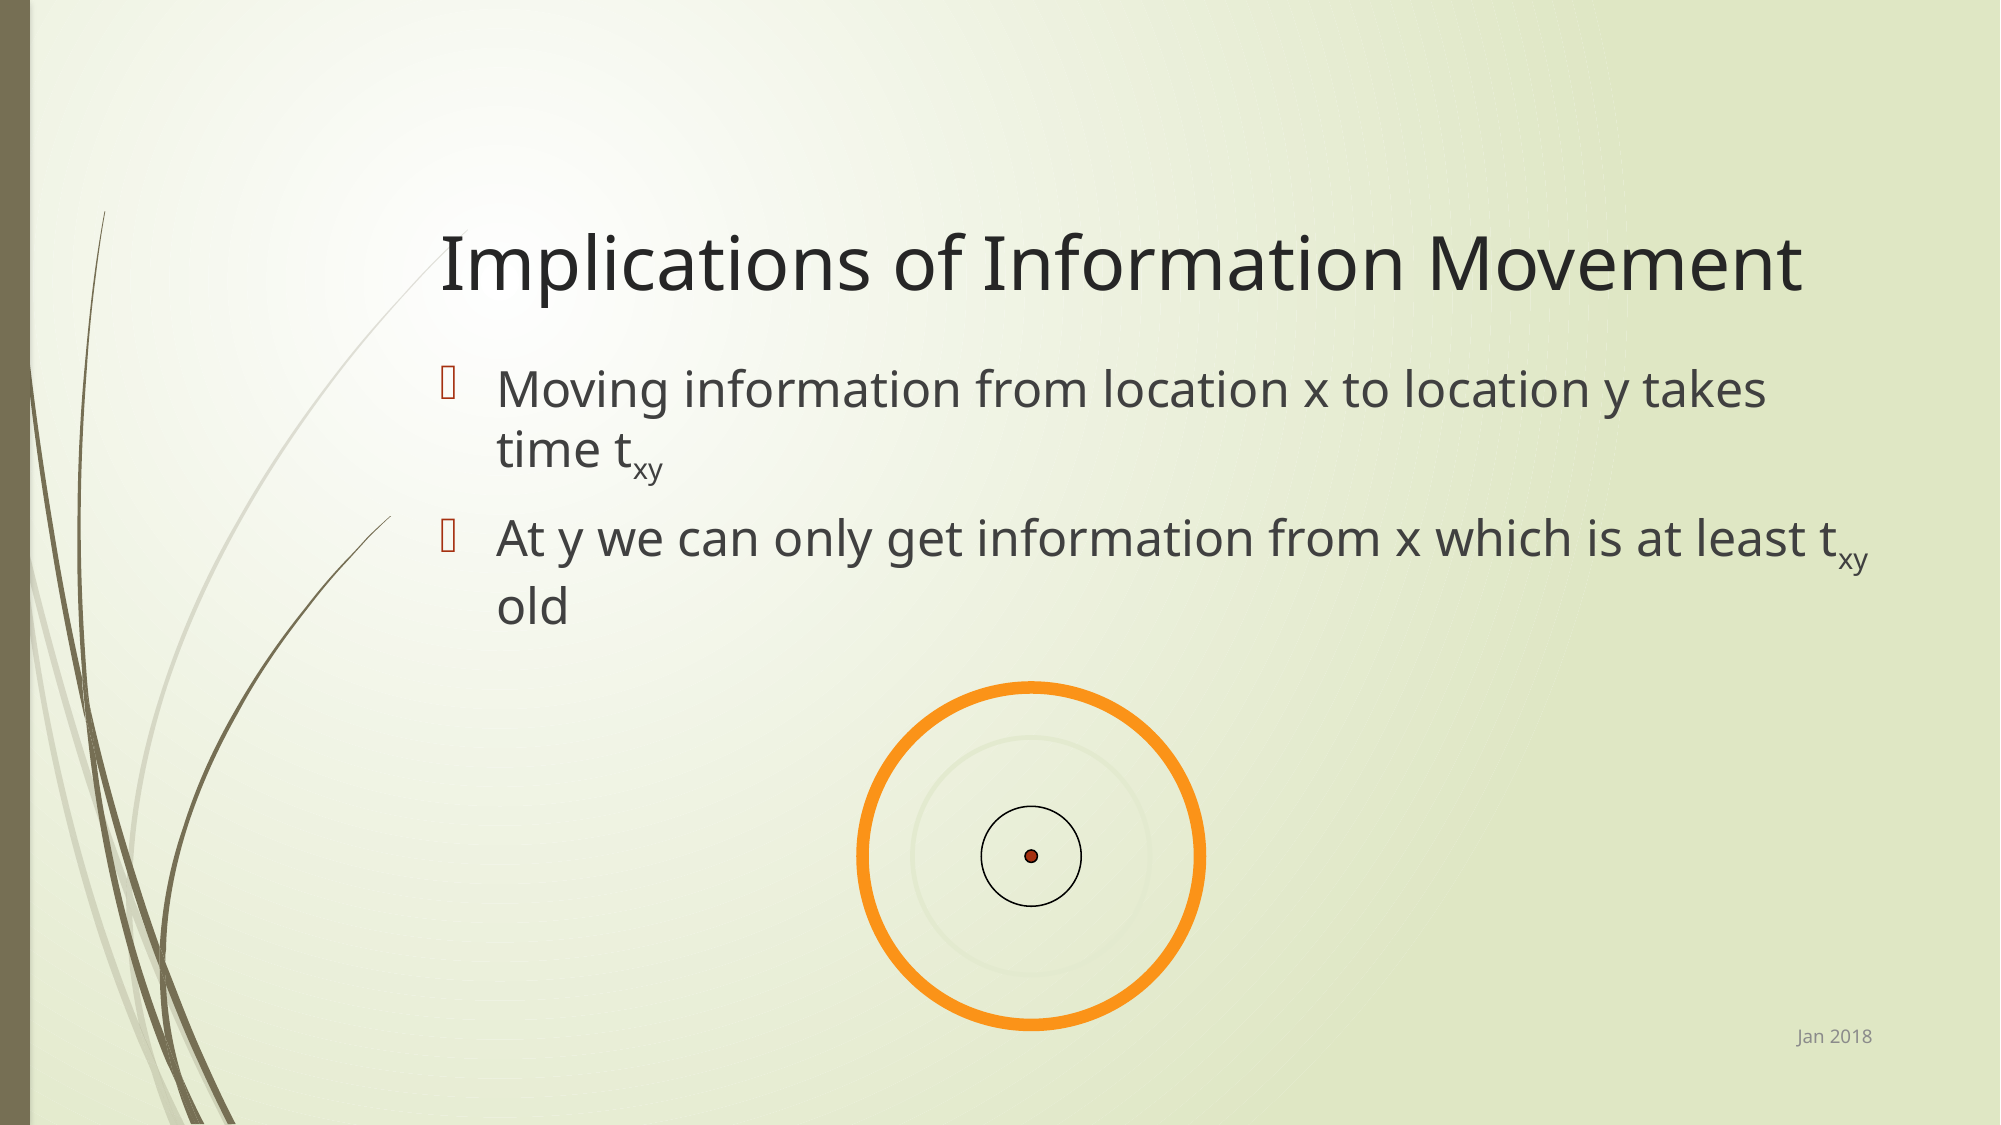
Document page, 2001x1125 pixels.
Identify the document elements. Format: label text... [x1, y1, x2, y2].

list Moving information from location x to location y takes time txy At y we can only get information from x which is at least txy old [424, 350, 1888, 988]
text_box [1024, 849, 1038, 863]
text_box [862, 687, 1201, 1025]
title Implications of Information Movement [425, 102, 1888, 313]
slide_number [1699, 1005, 1888, 1067]
